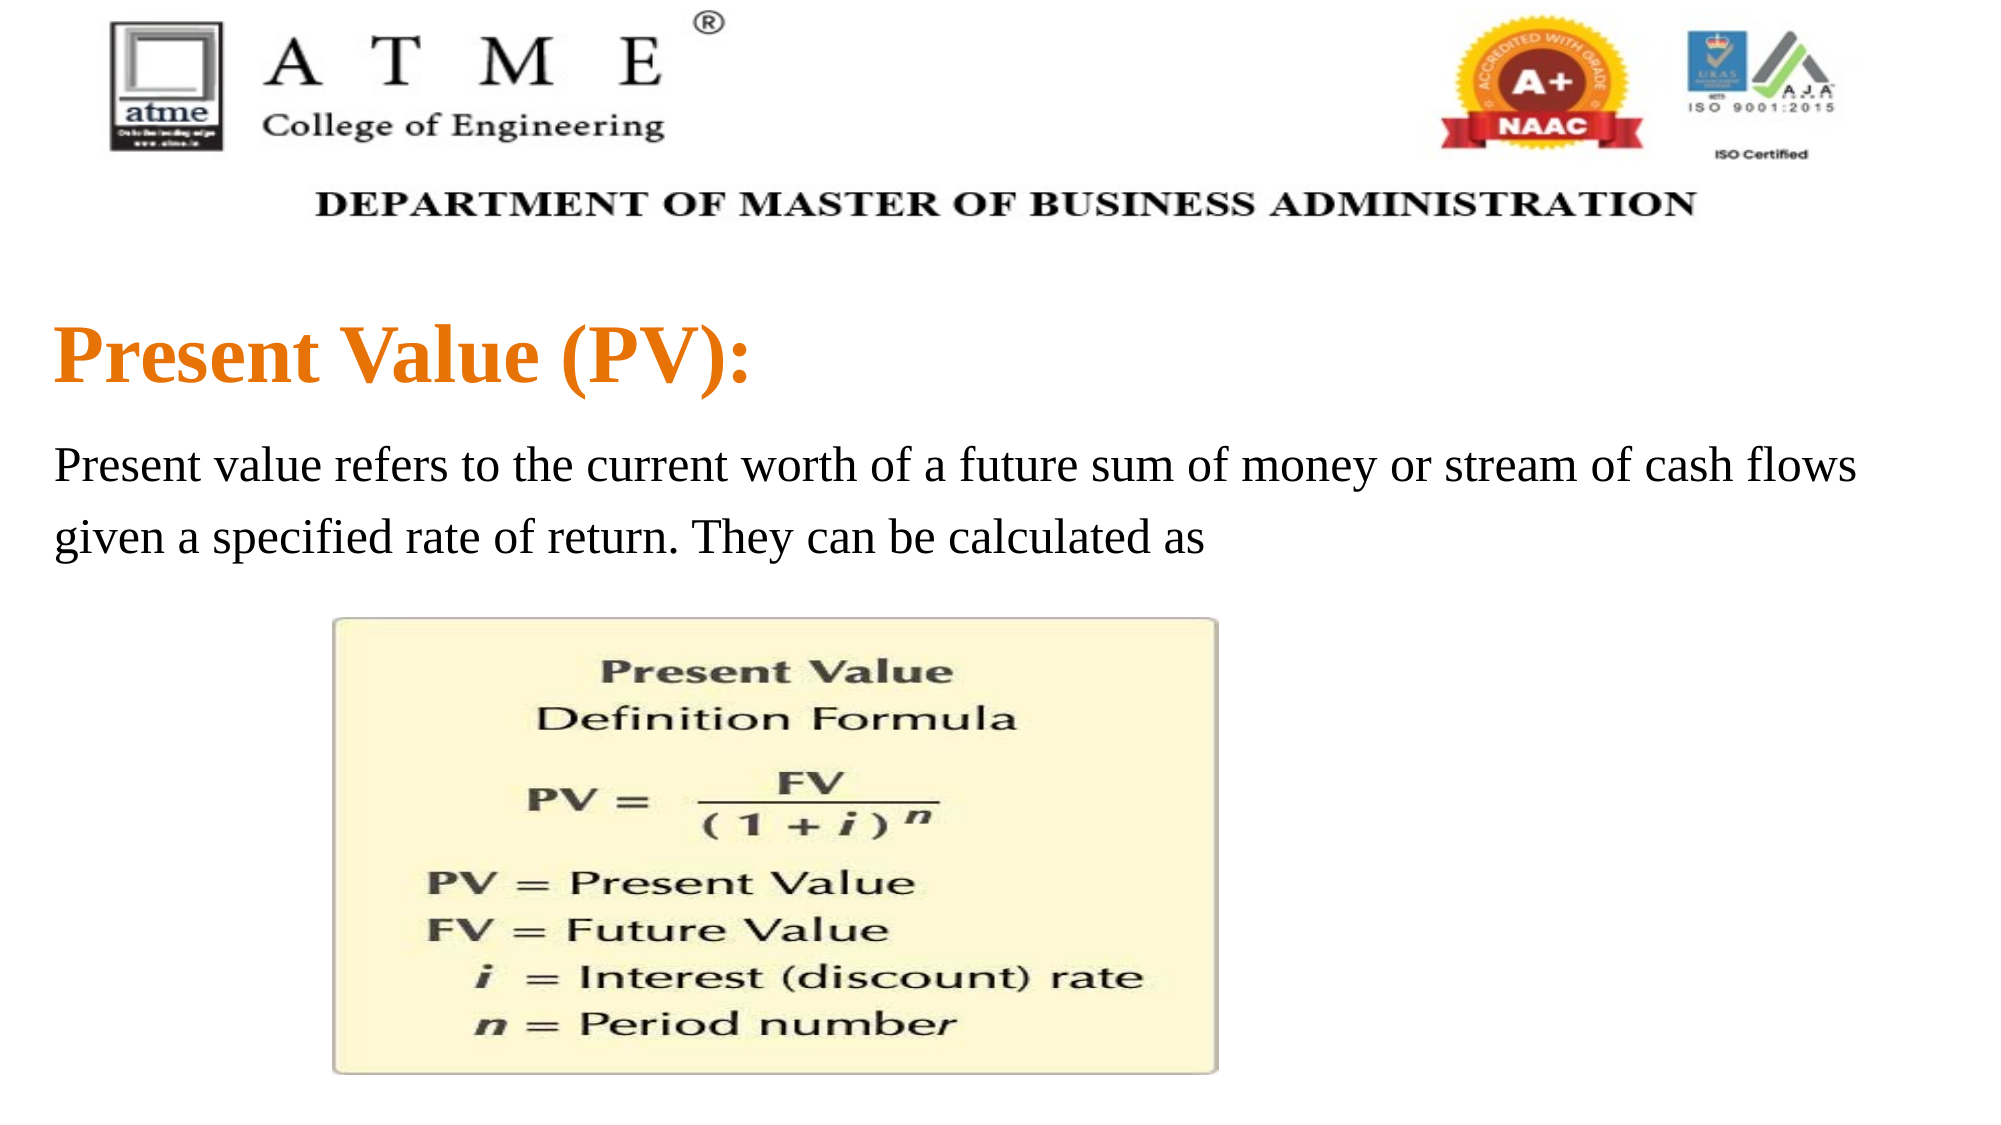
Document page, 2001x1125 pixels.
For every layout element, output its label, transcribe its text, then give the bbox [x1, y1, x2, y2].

picture [100, 9, 1900, 224]
picture [331, 617, 1219, 1075]
list Present Value (PV): Present value refers to the current worth of a future sum of money or stream of cash flows given a specified rate of return. They can be calculated as [39, 271, 1942, 1035]
